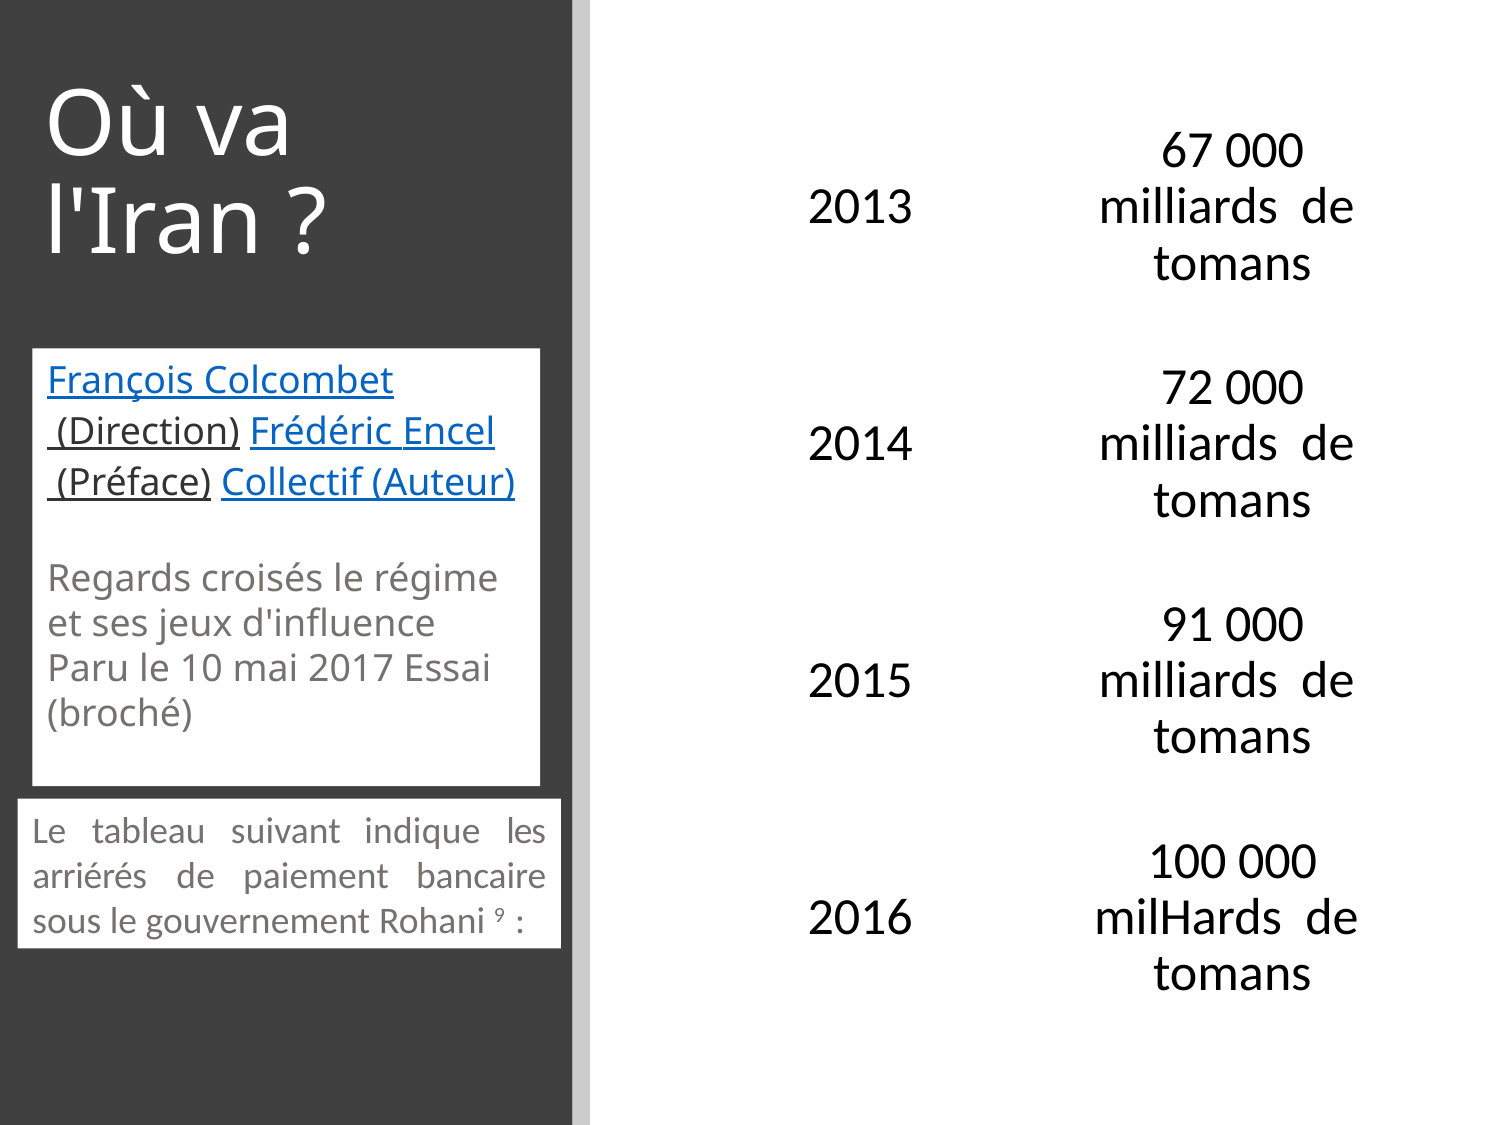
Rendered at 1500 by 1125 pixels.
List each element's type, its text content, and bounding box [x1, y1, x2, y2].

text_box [671, 105, 1421, 1020]
text_box Où va l'Iran ? [29, 66, 538, 284]
text_box [0, 0, 572, 1125]
text_box François Colcombet (Direction) Frédéric Encel (Préface) Collectif (Auteur) sur Regards croisés le régime et ses jeux d'influence Paru le 10 mai 2017 Essai (broché) [32, 348, 541, 787]
text_box Le tableau suivant indique les arriérés de paiement bancaire sous le gouvernement Rohani 9 : [17, 798, 561, 949]
text_box [572, 0, 591, 1125]
